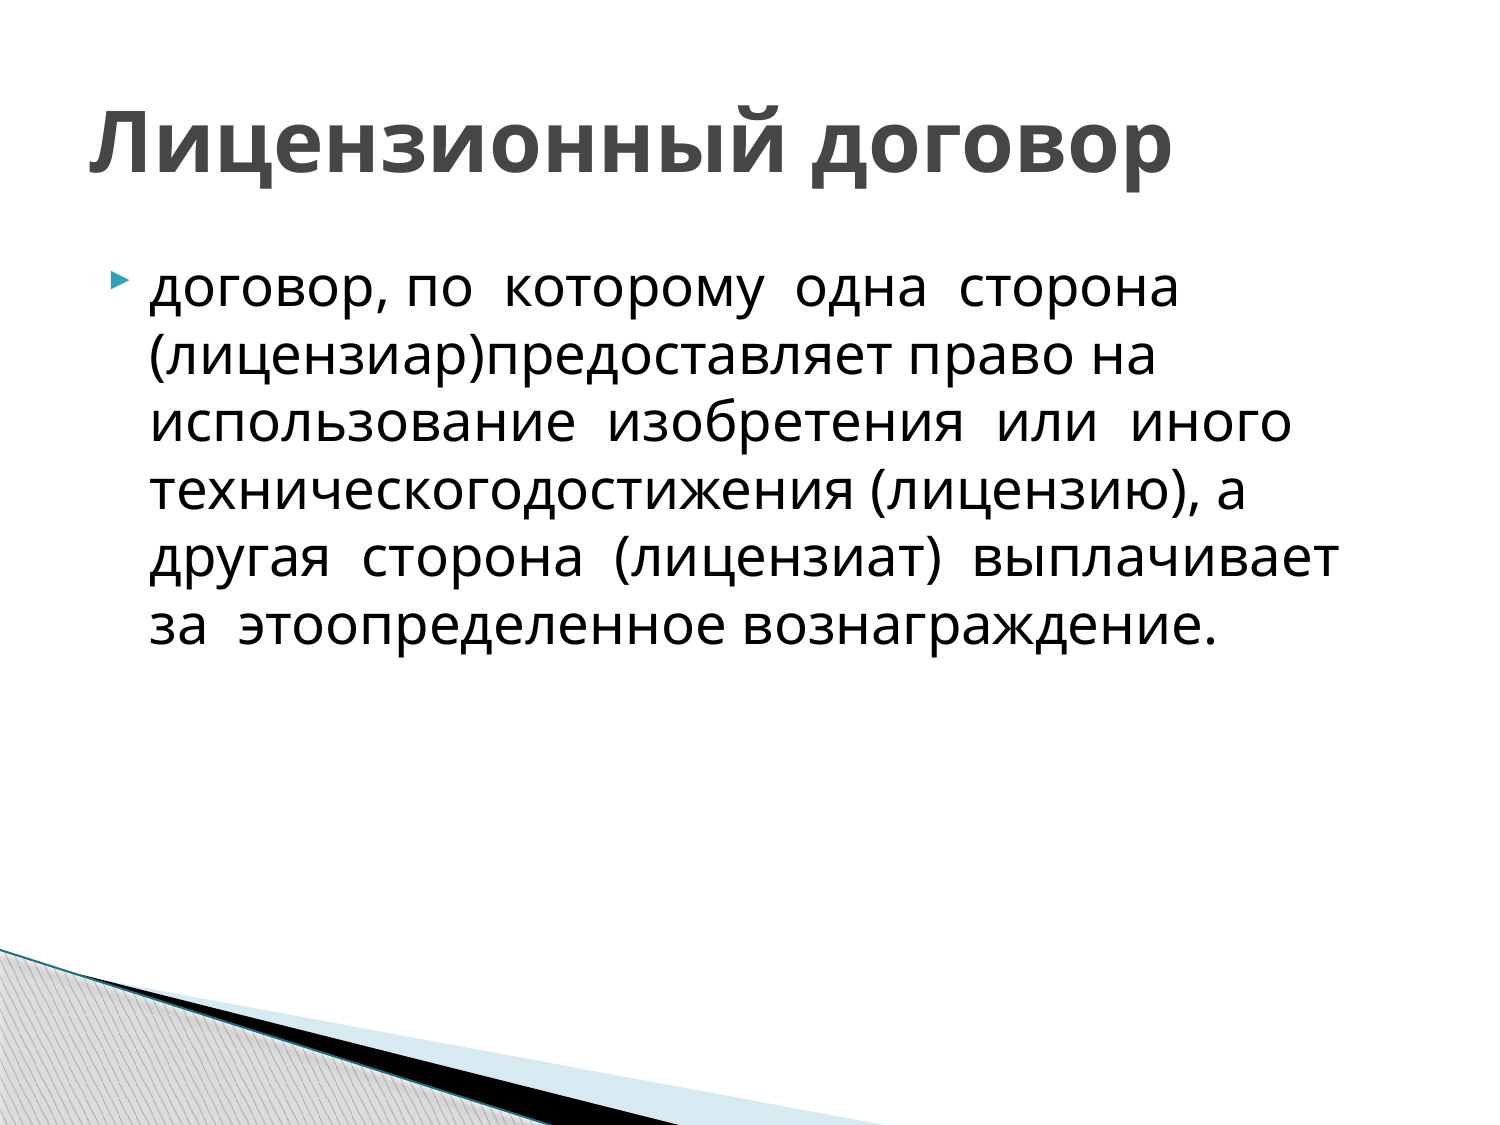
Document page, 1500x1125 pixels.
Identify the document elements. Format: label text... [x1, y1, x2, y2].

title Лицензионный договор [75, 45, 1425, 233]
list договор, по которому одна сторона (лицензиар)предоставляет право на использование изобретения или иного техническогодостижения (лицензию), а другая сторона (лицензиат) выплачивает за этоопределенное вознаграждение. [75, 243, 1425, 986]
